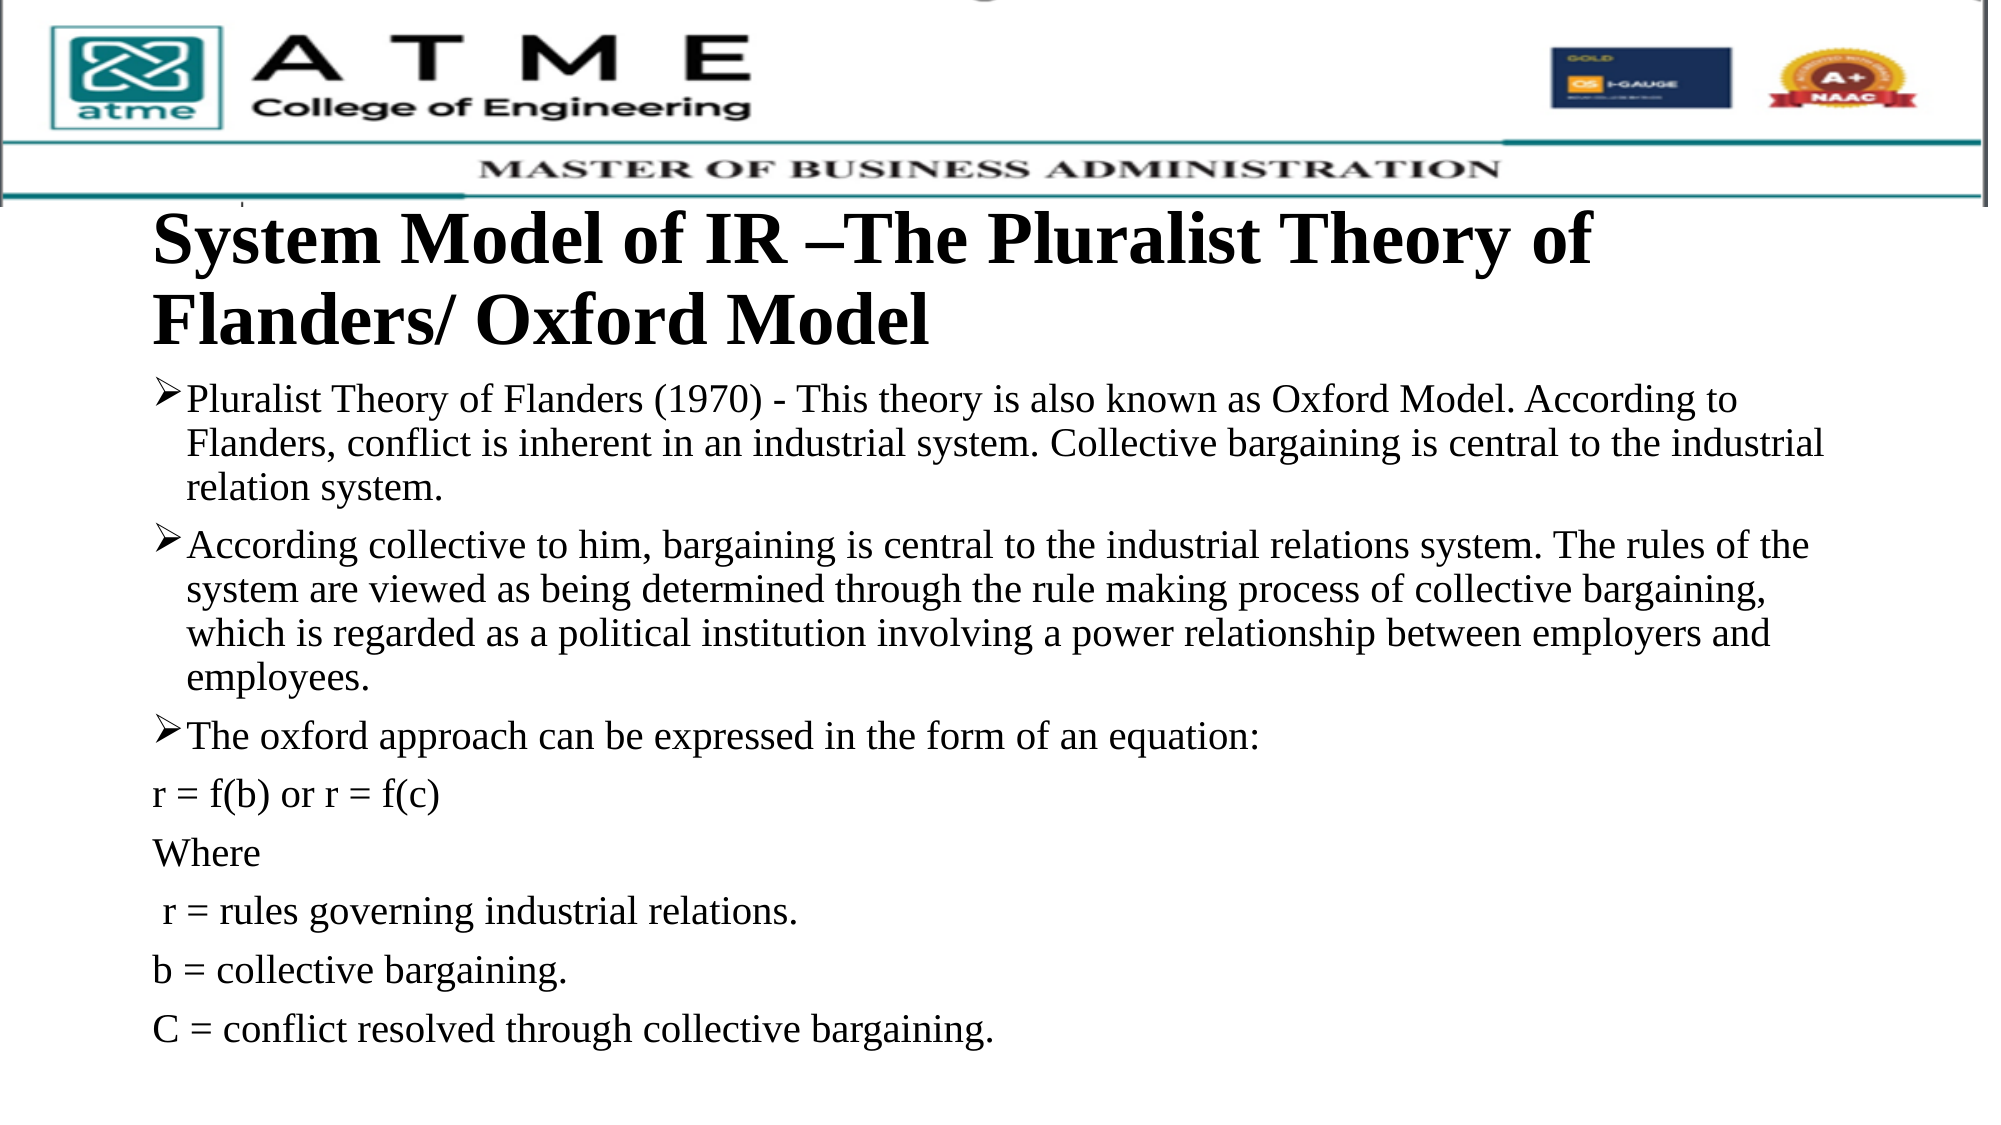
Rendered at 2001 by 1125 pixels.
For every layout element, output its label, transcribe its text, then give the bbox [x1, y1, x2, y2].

picture [0, 0, 1988, 207]
title System Model of IR –The Pluralist Theory of Flanders/ Oxford Model [137, 171, 1863, 369]
list Pluralist Theory of Flanders (1970) - This theory is also known as Oxford Model. According to Flanders, conflict is inherent in an industrial system. Collective bargaining is central to the industrial relation system. According collective to him, bargaining is central to the industrial relations system. The rules of the system are viewed as being determined through the rule making process of collective bargaining, which is regarded as a political institution involving a power relationship between employers and employees. The oxford approach can be expressed in the form of an equation: r = f(b) or r = f(c) Where r = rules governing industrial relations. b = collective bargaining. C = conflict resolved through collective bargaining. [137, 369, 1863, 1067]
